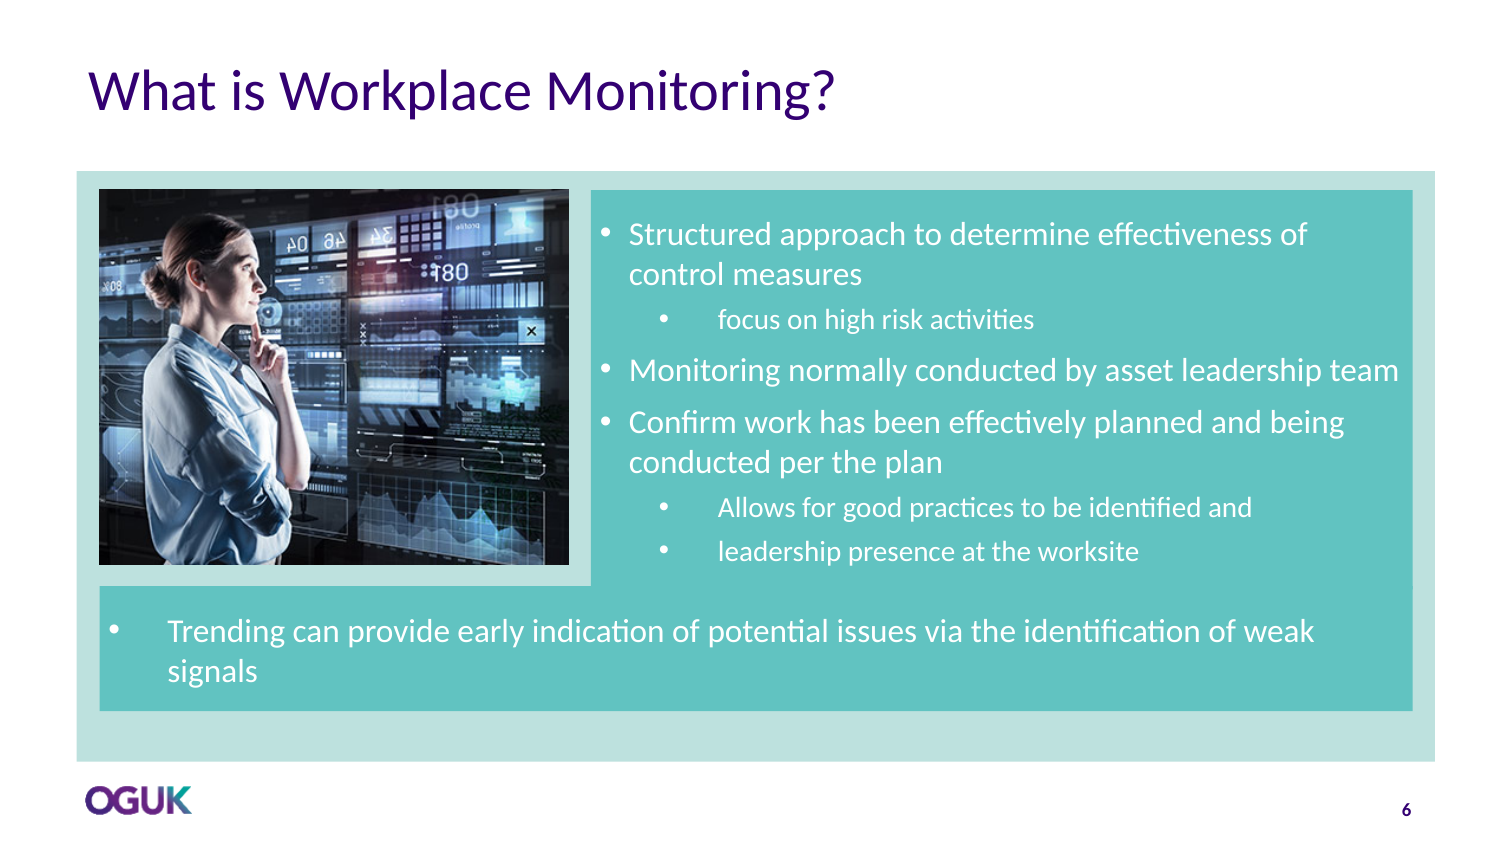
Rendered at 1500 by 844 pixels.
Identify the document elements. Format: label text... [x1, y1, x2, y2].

picture [99, 189, 569, 565]
title What is Workplace Monitoring? [88, 38, 1412, 145]
list Structured approach to determine effectiveness of control measures focus on high risk activities Monitoring normally conducted by asset leadership team Confirm work has been effectively planned and being conducted per the plan Allows for good practices to be identified and leadership presence at the worksite [590, 189, 1414, 585]
slide_number 6 [1352, 800, 1412, 818]
text_box [76, 170, 1436, 763]
picture [76, 778, 200, 822]
text_box Trending can provide early indication of potential issues via the identification of weak signals [98, 585, 1414, 712]
